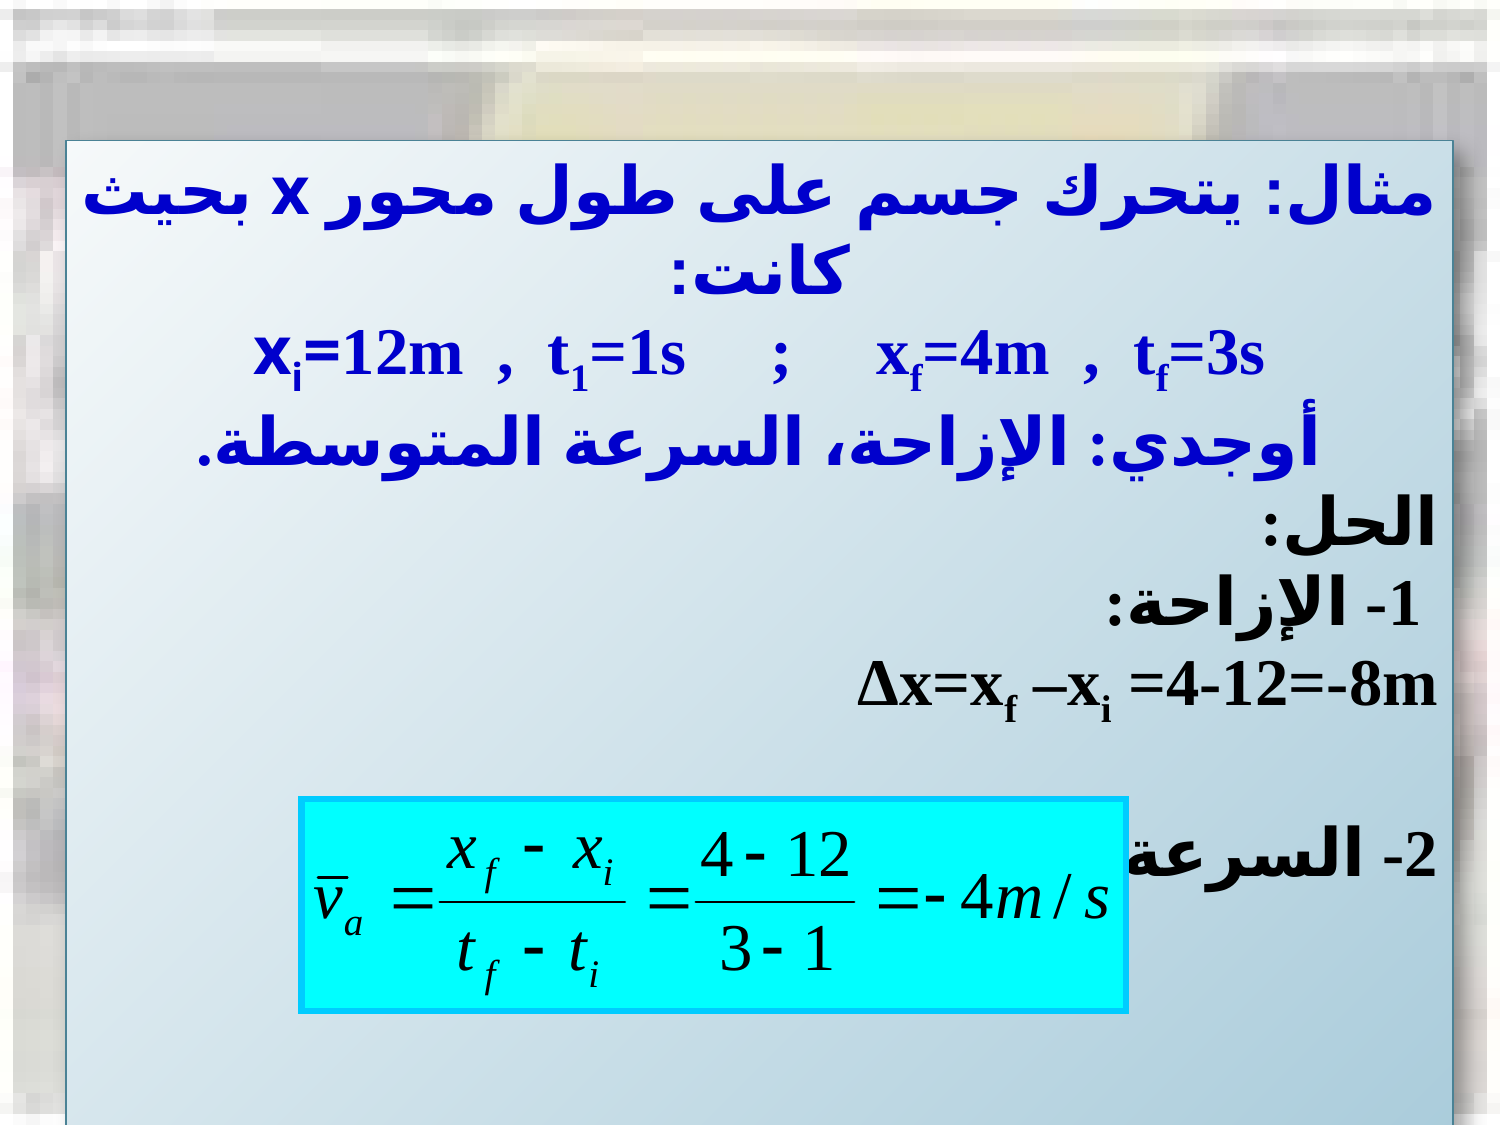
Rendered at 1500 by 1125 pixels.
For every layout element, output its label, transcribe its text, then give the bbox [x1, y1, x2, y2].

picture [0, 0, 1500, 1125]
text_box مثال: يتحرك جسم على طول محور x بحيث كانت: xi=12m , t1=1s ; xf=4m , tf=3s أوجدي: الإزاحة، السرعة المتوسطة. الحل: 1- الإزاحة: Δx=xf –xi =4-12=-8m 2- السرعة المتوسطة: [65, 140, 1454, 1125]
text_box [304, 801, 1124, 1008]
